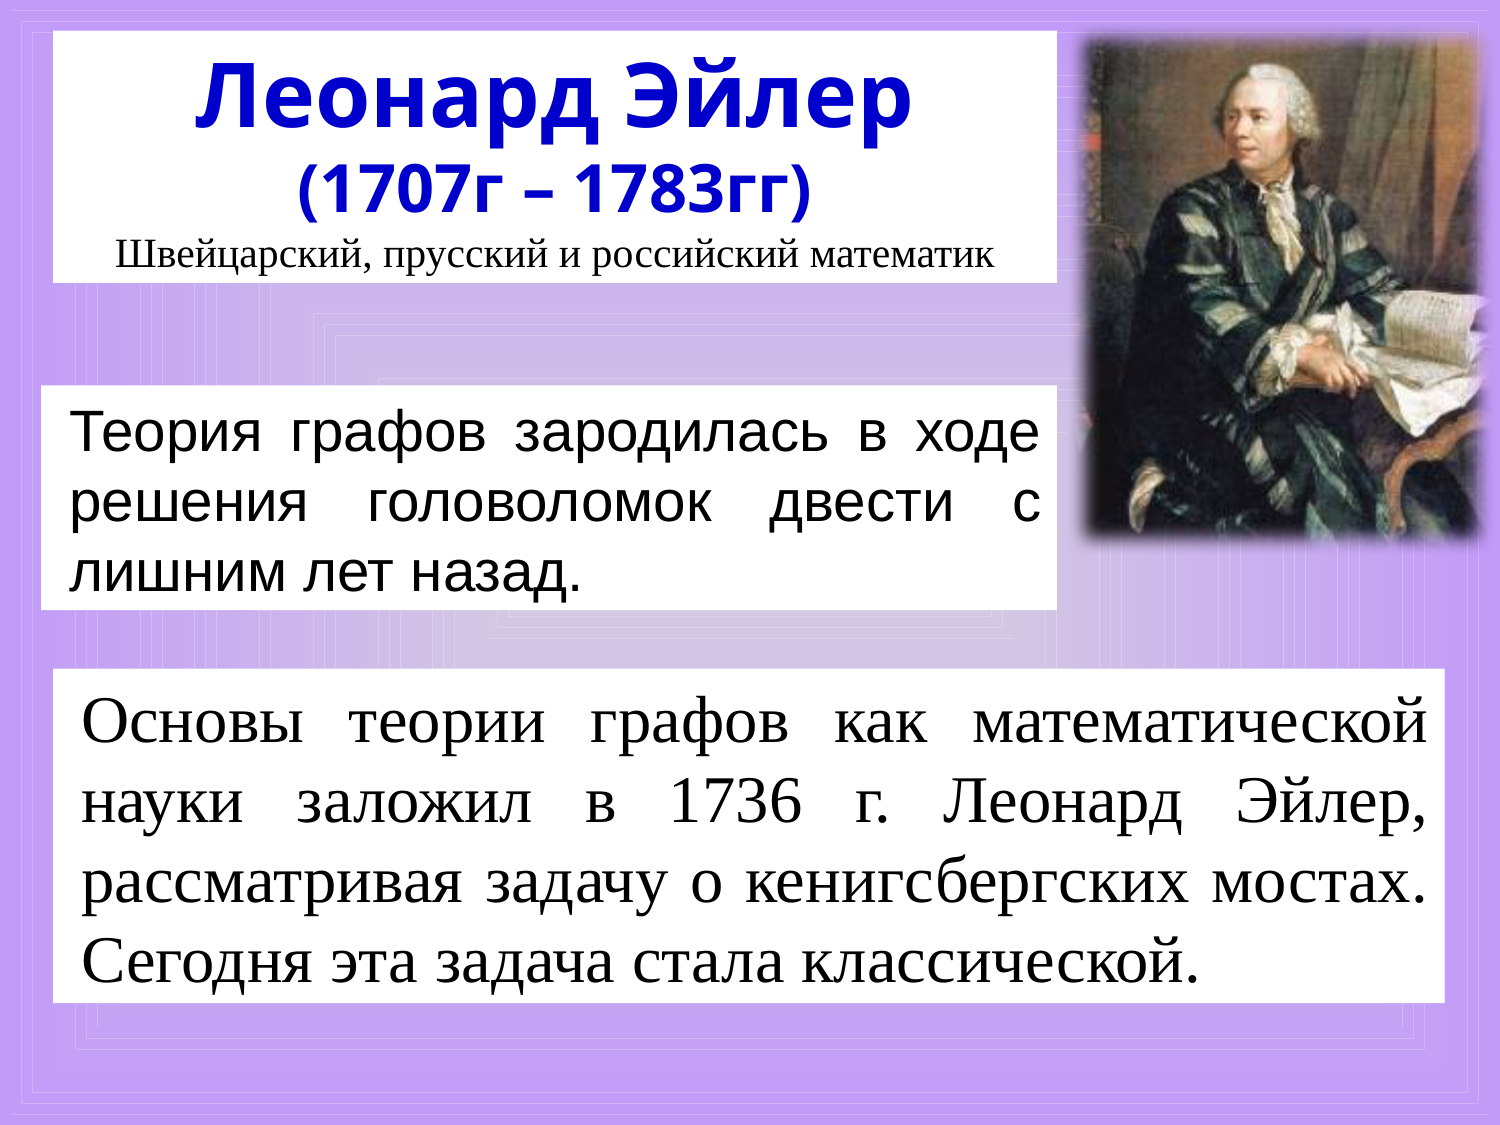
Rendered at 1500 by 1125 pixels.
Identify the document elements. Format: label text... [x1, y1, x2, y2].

picture [1066, 20, 1496, 557]
text_box Леонард Эйлер (1707г – 1783гг) Швейцарский, прусский и российский математик [53, 30, 1057, 283]
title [731, 44, 768, 233]
text_box Основы теории графов как математической науки заложил в 1736 г. Леонард Эйлер, рассматривая задачу о кенигсбергских мостах. Сегодня эта задача стала классической. [53, 668, 1445, 1004]
text_box Теория графов зародилась в ходе решения головоломок двести с лишним лет назад. [41, 385, 1057, 611]
